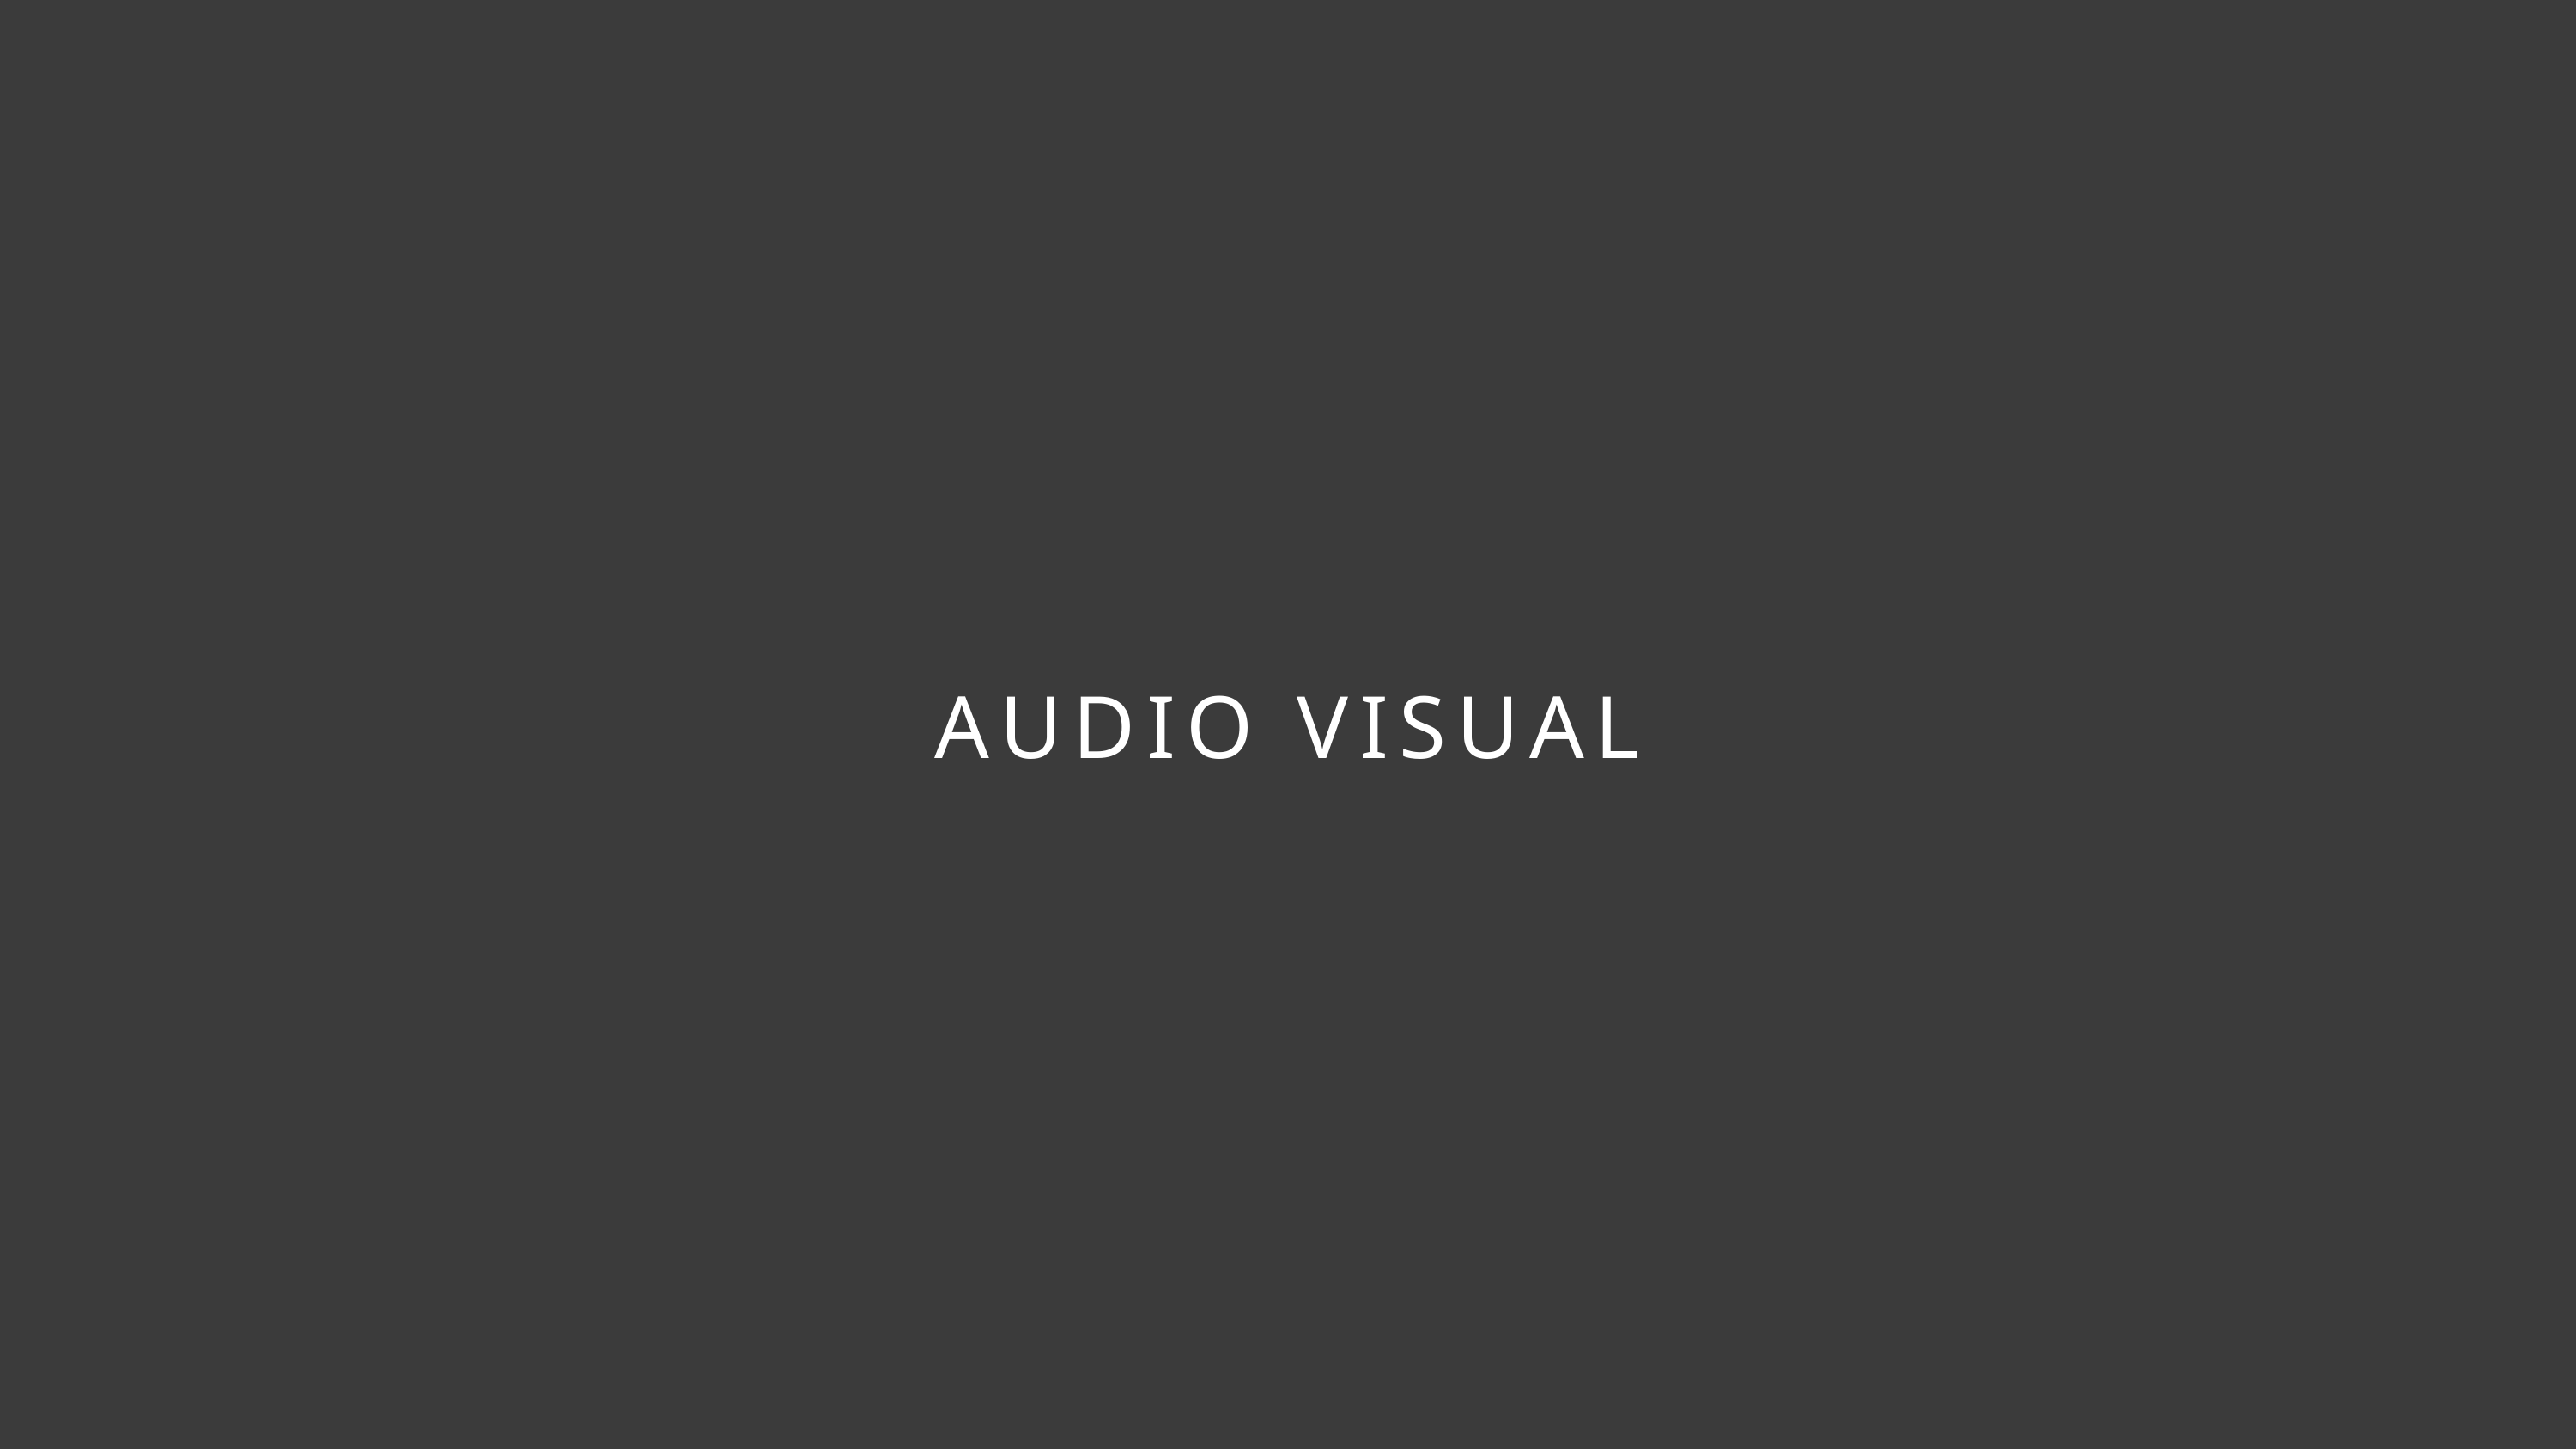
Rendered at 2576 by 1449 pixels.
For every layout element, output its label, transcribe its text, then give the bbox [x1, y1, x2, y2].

title AUDIO VISUAL [129, 652, 2447, 796]
